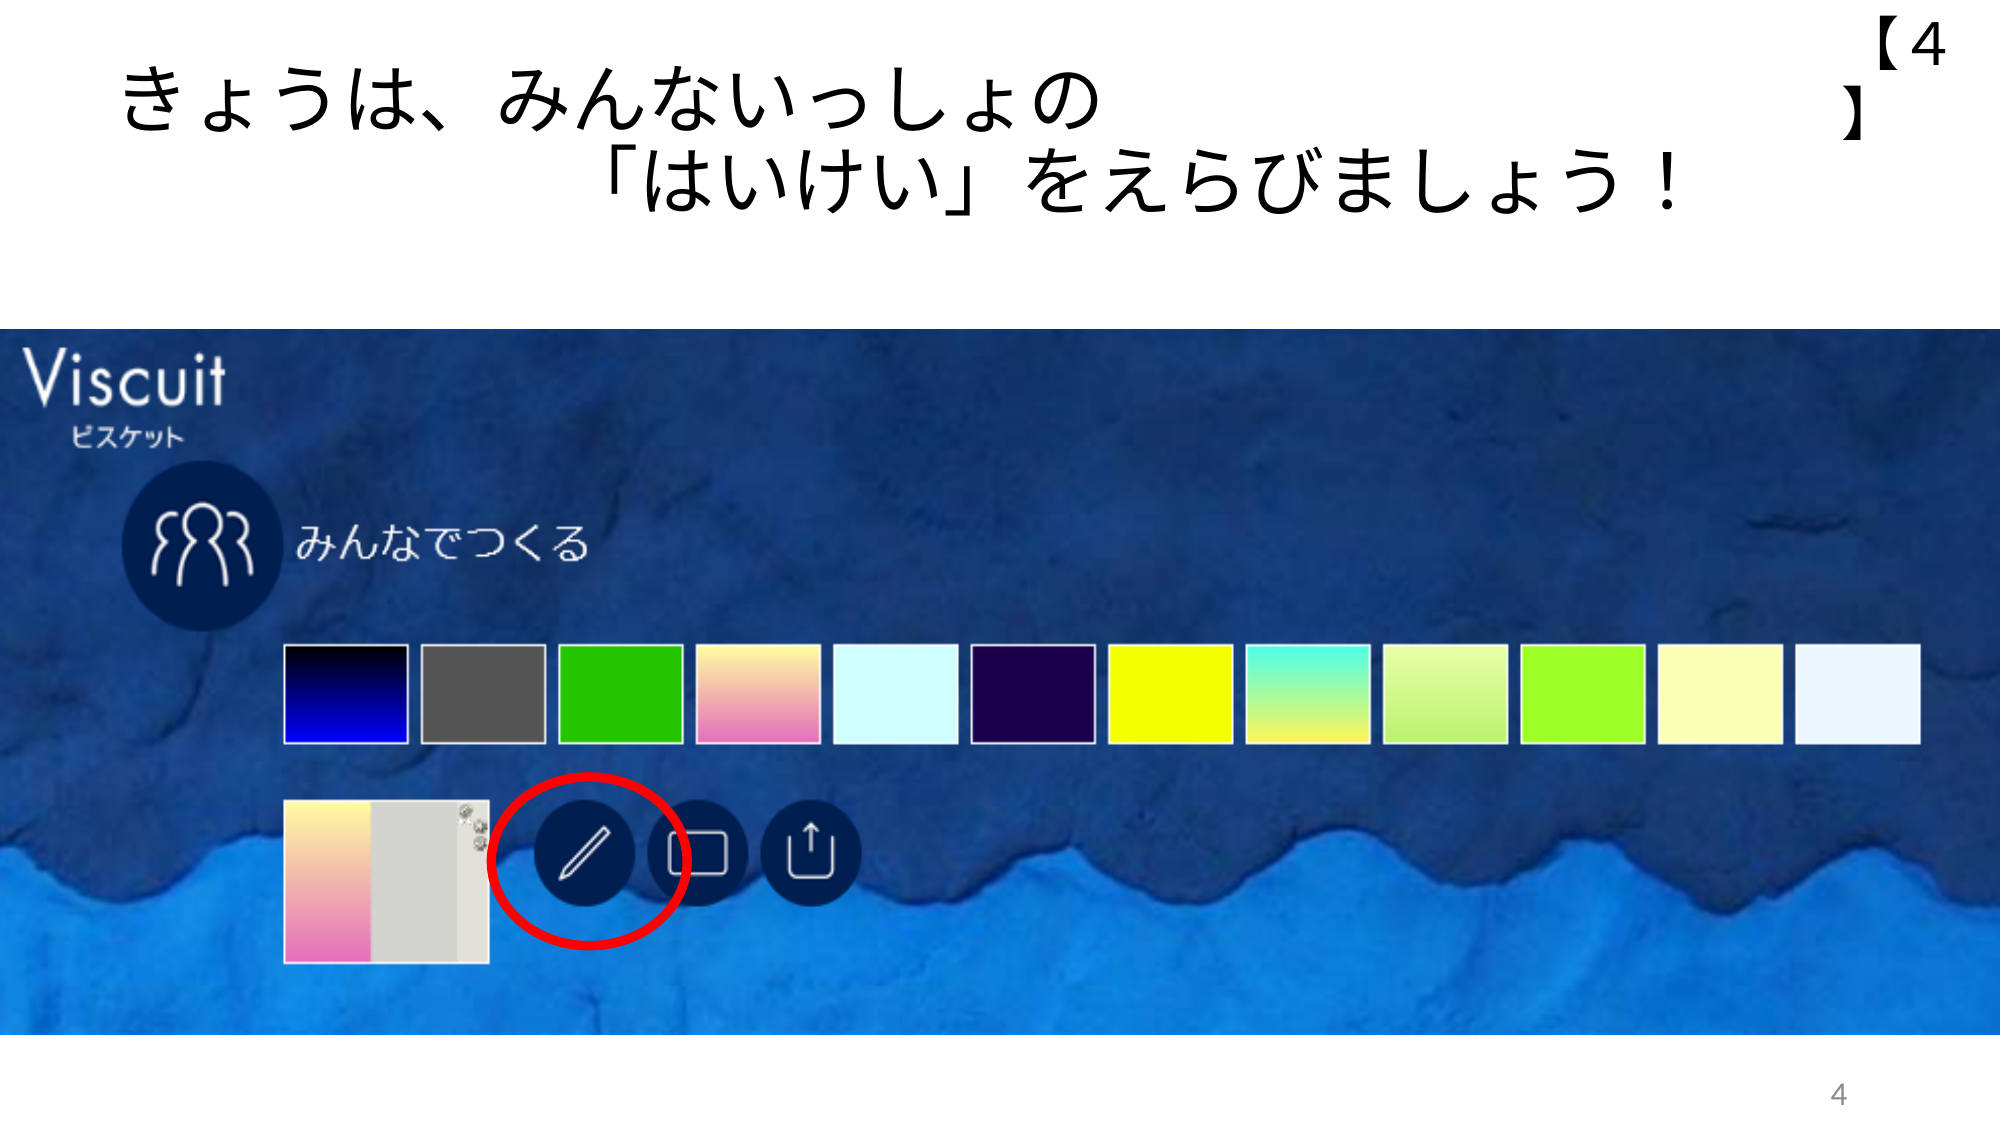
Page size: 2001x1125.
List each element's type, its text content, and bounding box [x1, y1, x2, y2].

slide_number 4 [1412, 1061, 1863, 1122]
title きょうは、みんないっしょの 「はいけい」をえらびましょう！ [98, 26, 1912, 261]
picture [0, 329, 2000, 1035]
text_box 【４】 [1827, 0, 1998, 155]
